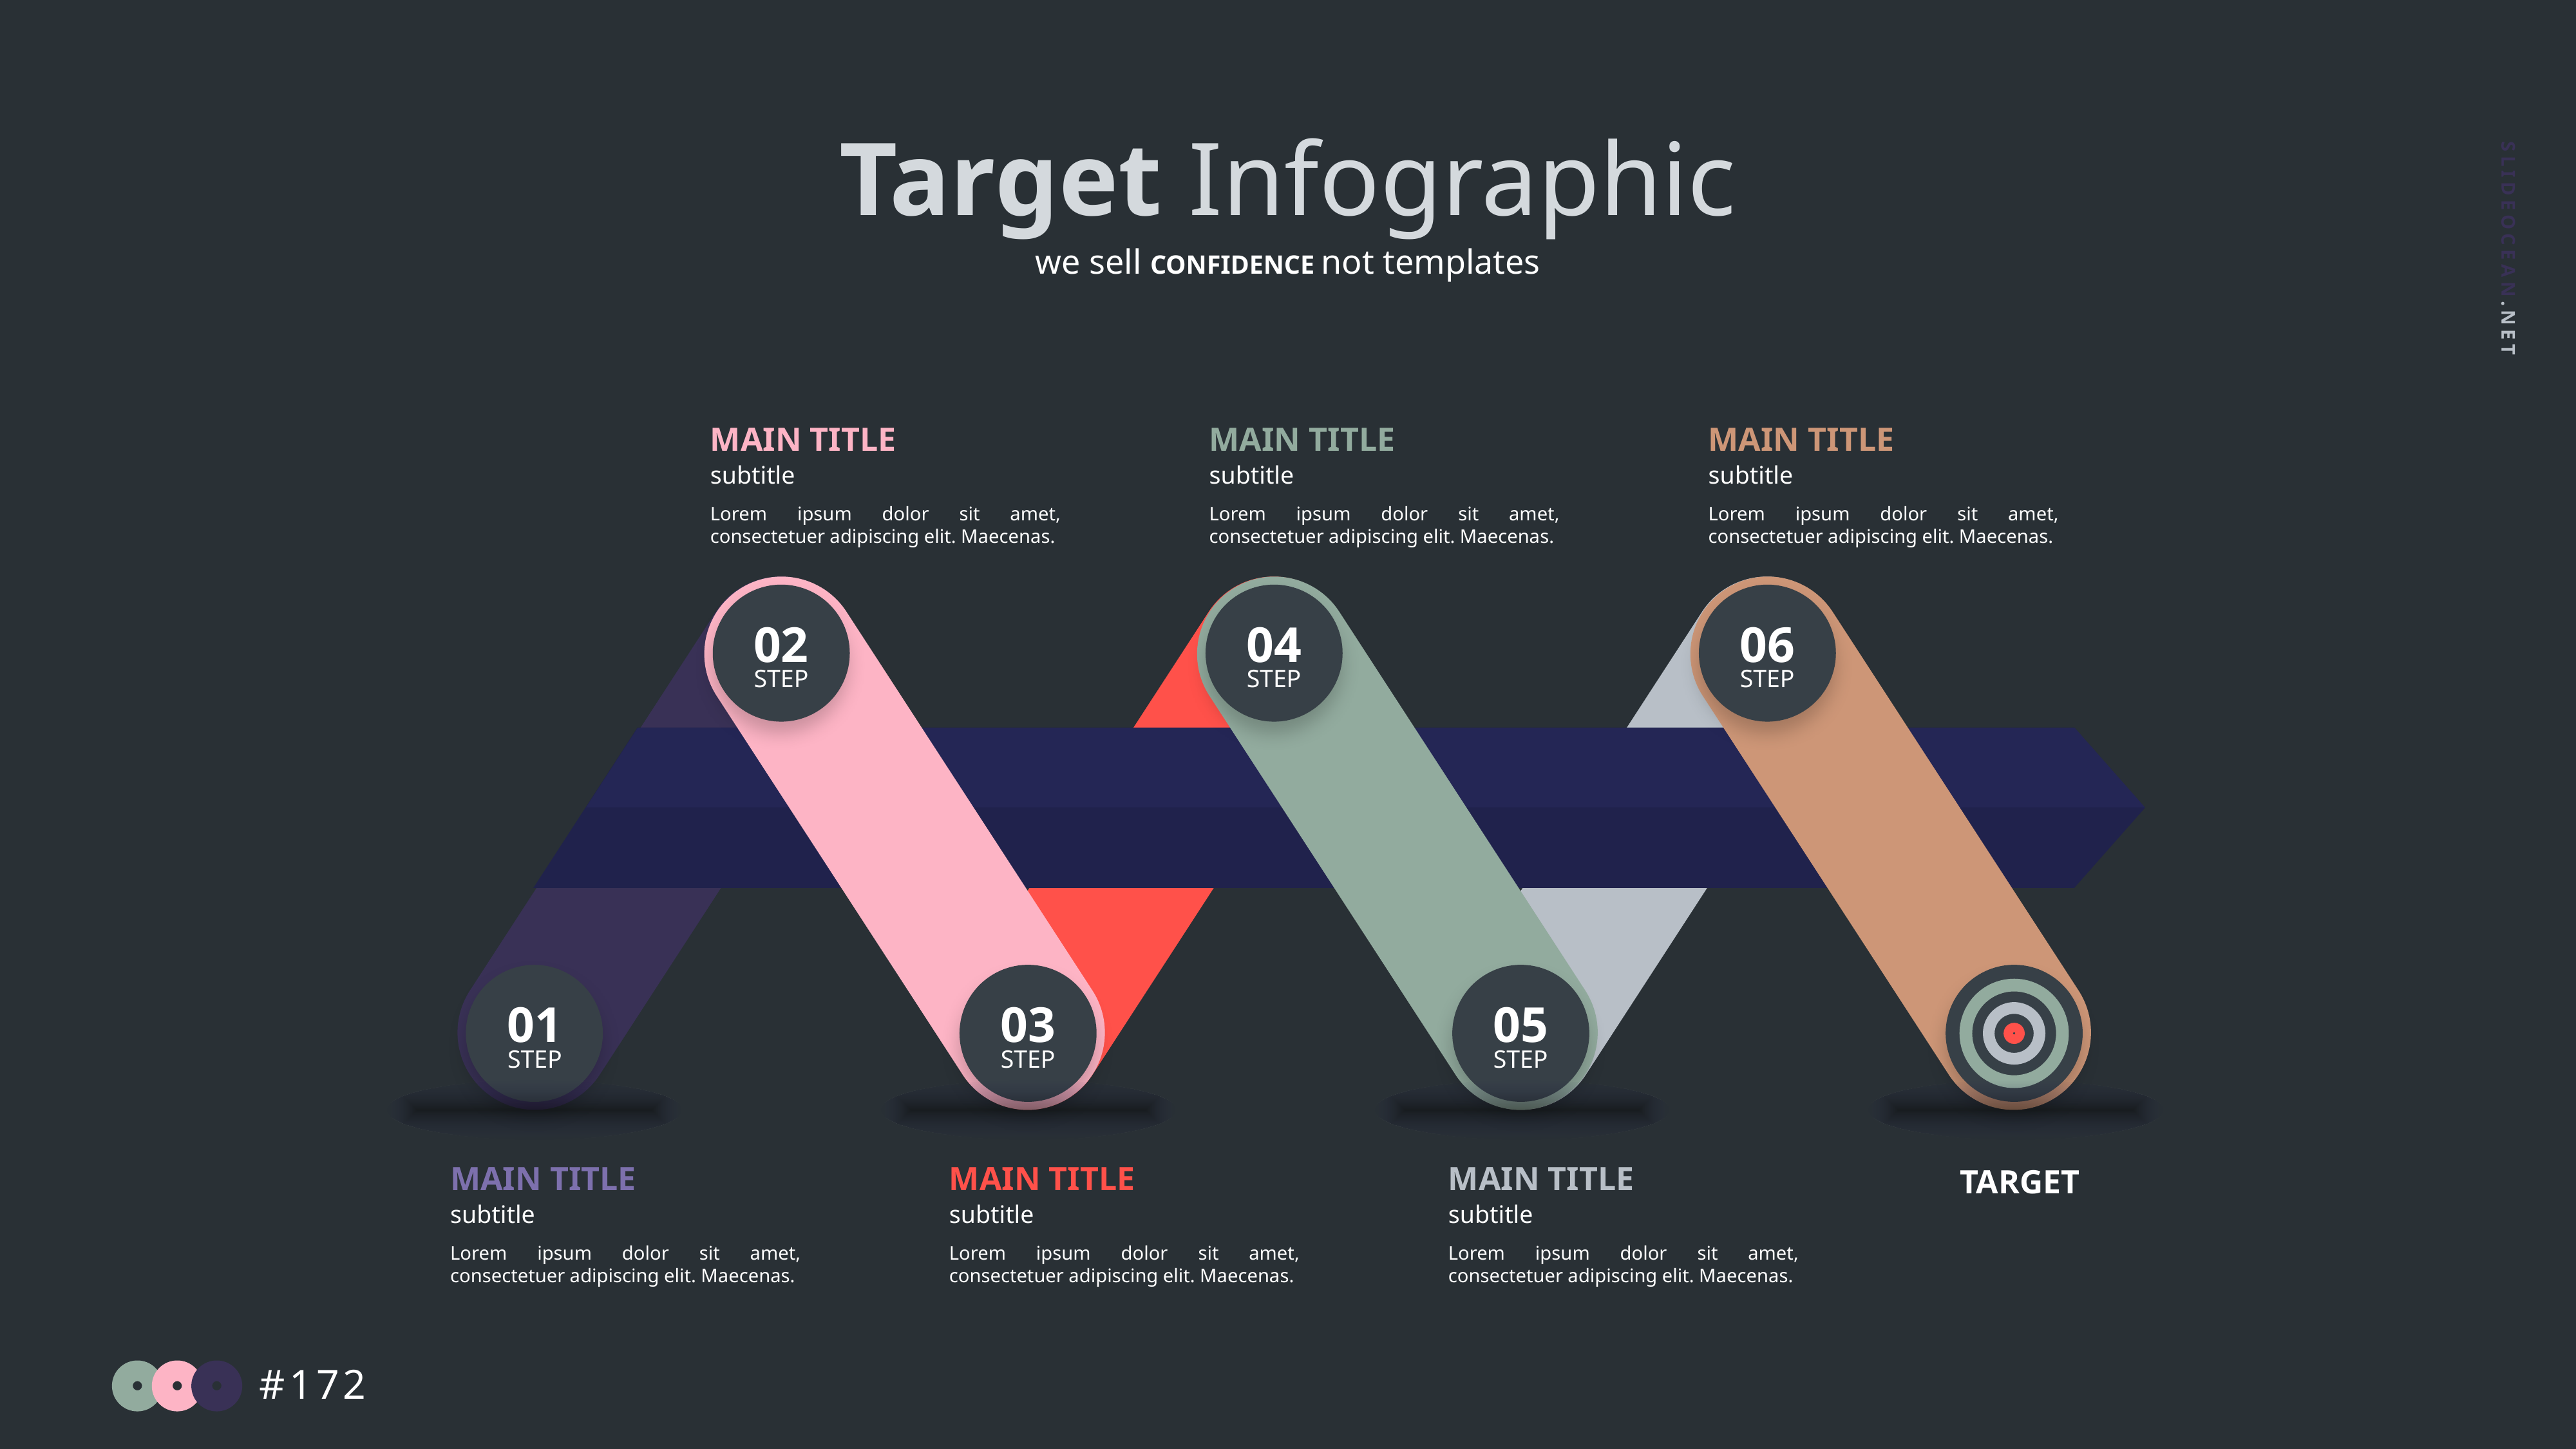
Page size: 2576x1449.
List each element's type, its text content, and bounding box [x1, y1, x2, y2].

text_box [1698, 417, 2069, 545]
text_box [456, 889, 722, 1056]
text_box [1982, 1001, 2047, 1066]
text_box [939, 1156, 1310, 1285]
text_box Target Infographic [829, 110, 1746, 241]
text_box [1438, 1156, 1809, 1285]
text_box [958, 963, 1098, 1080]
text_box [1451, 963, 1591, 1081]
text_box [1625, 587, 1726, 727]
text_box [736, 608, 826, 698]
text_box [1689, 575, 1909, 727]
text_box [1204, 583, 1344, 723]
text_box [639, 585, 743, 727]
text_box [1698, 583, 1837, 723]
text_box [1521, 889, 1708, 1057]
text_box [490, 989, 580, 1078]
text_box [533, 727, 2146, 889]
text_box [1826, 889, 2092, 1057]
text_box [703, 575, 923, 727]
text_box [386, 1079, 683, 1141]
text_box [1199, 417, 1570, 545]
text_box #172 [259, 1359, 405, 1408]
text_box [983, 989, 1073, 1078]
text_box [879, 1079, 1177, 1141]
text_box [1867, 1079, 2164, 1141]
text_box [1722, 608, 1812, 698]
text_box we sell CONFIDENCE not templates [1026, 241, 1550, 285]
text_box [1028, 889, 1215, 1056]
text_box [1476, 989, 1566, 1078]
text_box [1229, 608, 1319, 698]
text_box [1333, 889, 1599, 1057]
text_box [840, 889, 1106, 1057]
text_box [2002, 1021, 2026, 1045]
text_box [440, 1153, 811, 1285]
text_box [1132, 587, 1233, 727]
text_box [1373, 1079, 1671, 1141]
text_box TARGET [1950, 1157, 2320, 1206]
text_box [1944, 963, 2084, 1081]
text_box [464, 963, 604, 1080]
text_box [1958, 978, 2070, 1079]
text_box [712, 583, 851, 723]
text_box [1196, 575, 1416, 727]
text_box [700, 417, 1071, 545]
